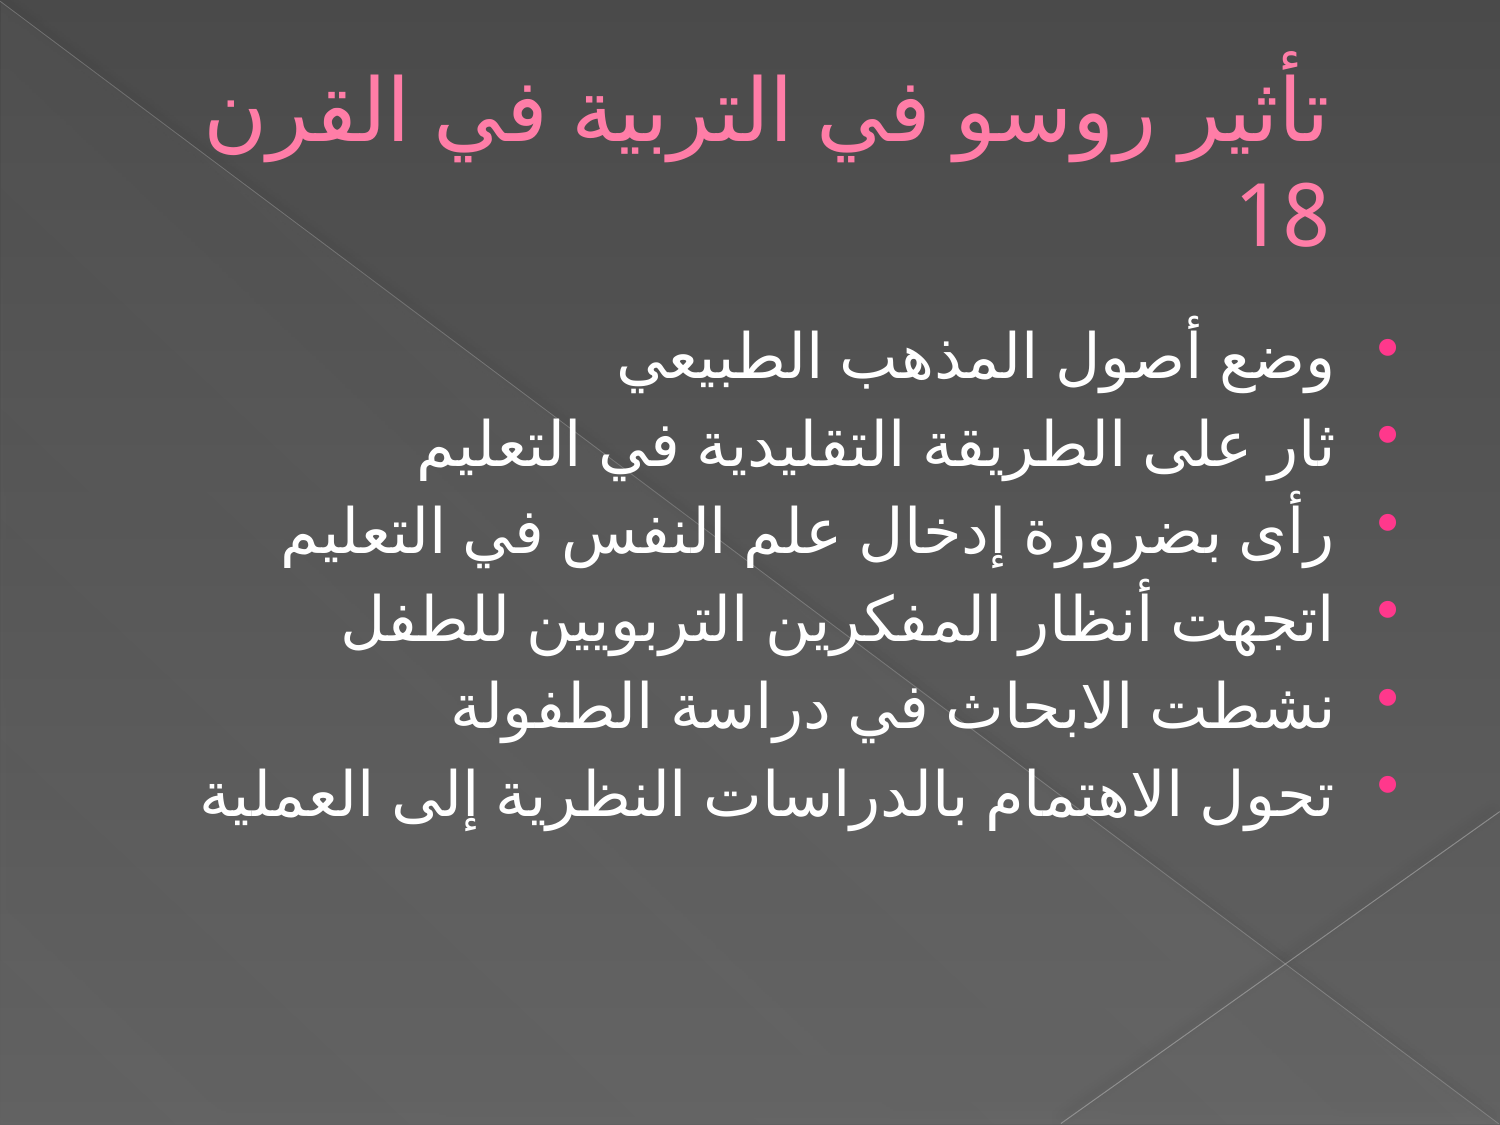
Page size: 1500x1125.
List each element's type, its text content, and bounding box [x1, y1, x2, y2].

title تأثير روسو في التربية في القرن 18 [75, 43, 1425, 274]
list وضع أصول المذهب الطبيعي ثار على الطريقة التقليدية في التعليم رأى بضرورة إدخال علم النفس في التعليم اتجهت أنظار المفكرين التربويين للطفل نشطت الابحاث في دراسة الطفولة تحول الاهتمام بالدراسات النظرية إلى العملية [75, 308, 1425, 1059]
